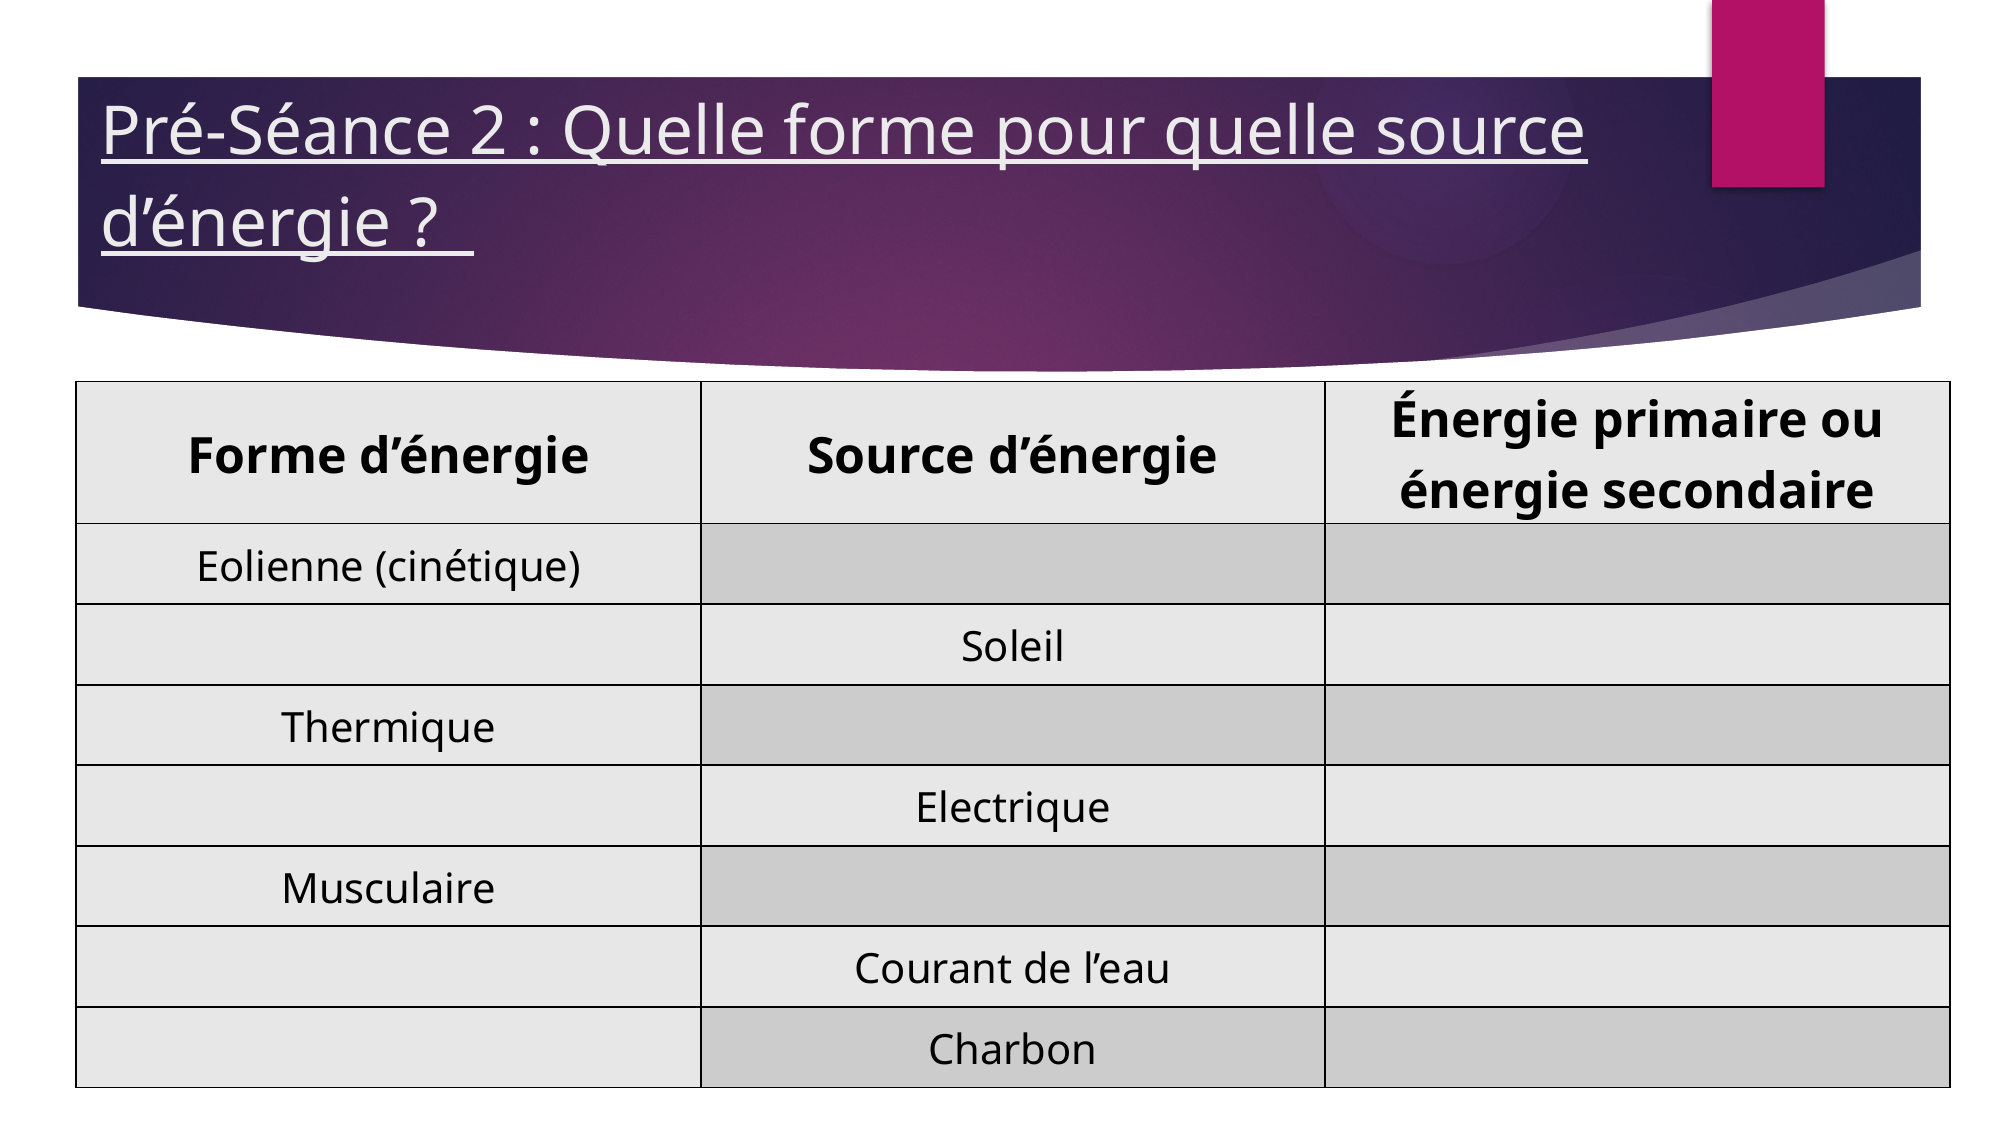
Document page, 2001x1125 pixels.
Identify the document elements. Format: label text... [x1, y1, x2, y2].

table_cell [77, 766, 700, 845]
table_cell [702, 524, 1324, 603]
table_cell Musculaire [77, 847, 700, 925]
table_cell [1326, 686, 1949, 764]
table_cell Electrique [702, 766, 1324, 845]
table_header Source d’énergie [702, 382, 1324, 523]
table_cell Charbon [702, 1008, 1324, 1087]
table_cell [1326, 524, 1949, 603]
table_cell Soleil [702, 605, 1324, 684]
title Pré-Séance 2 : Quelle forme pour quelle source d’énergie ? [85, 74, 1915, 274]
table_cell [1326, 847, 1949, 925]
table_cell [1326, 605, 1949, 684]
table_cell [77, 1008, 700, 1087]
table_cell Thermique [77, 686, 700, 764]
table_cell [77, 927, 700, 1006]
table_cell Eolienne (cinétique) [77, 524, 700, 603]
table_cell [1326, 1008, 1949, 1087]
table_cell [1326, 927, 1949, 1006]
table_cell [702, 847, 1324, 925]
table_cell [702, 686, 1324, 764]
table_cell Courant de l’eau [702, 927, 1324, 1006]
table_header Énergie primaire ou énergie secondaire [1326, 382, 1949, 523]
table_cell [77, 605, 700, 684]
table_cell [1326, 766, 1949, 845]
table_header Forme d’énergie [77, 382, 700, 523]
